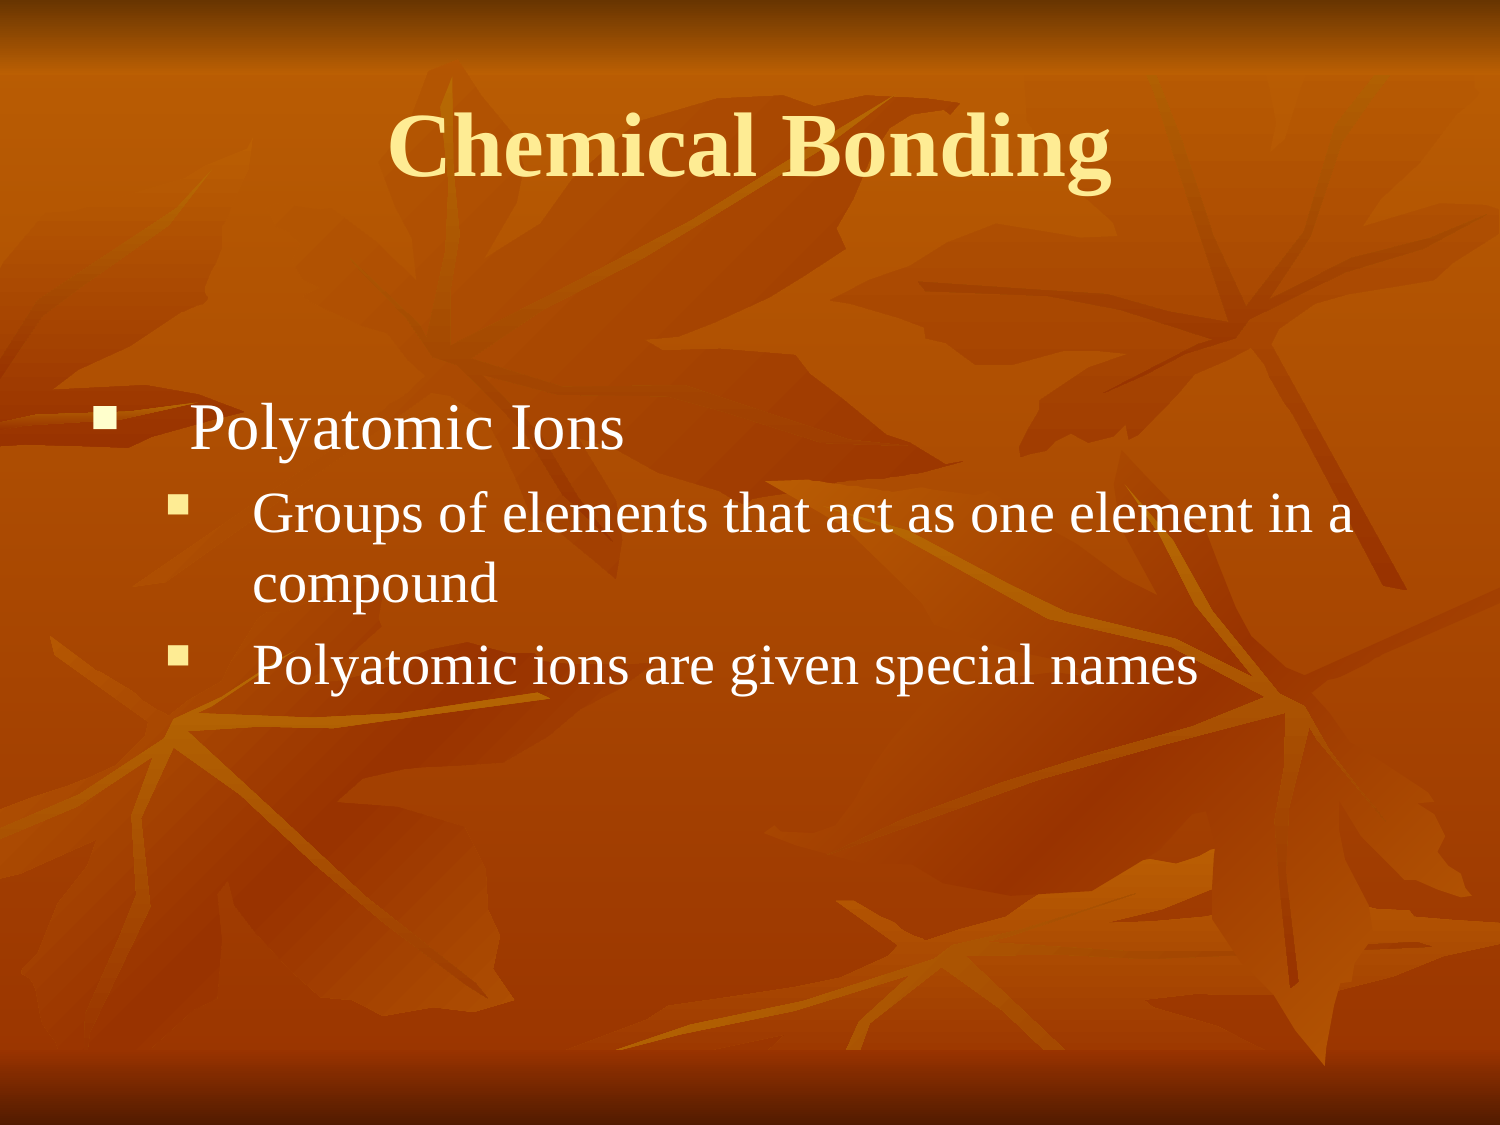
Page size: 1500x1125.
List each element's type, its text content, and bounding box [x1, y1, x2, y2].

title Chemical Bonding [74, 45, 1426, 234]
list Polyatomic Ions Groups of elements that act as one element in a compound Polyatomic ions are given special names [74, 374, 1426, 1006]
